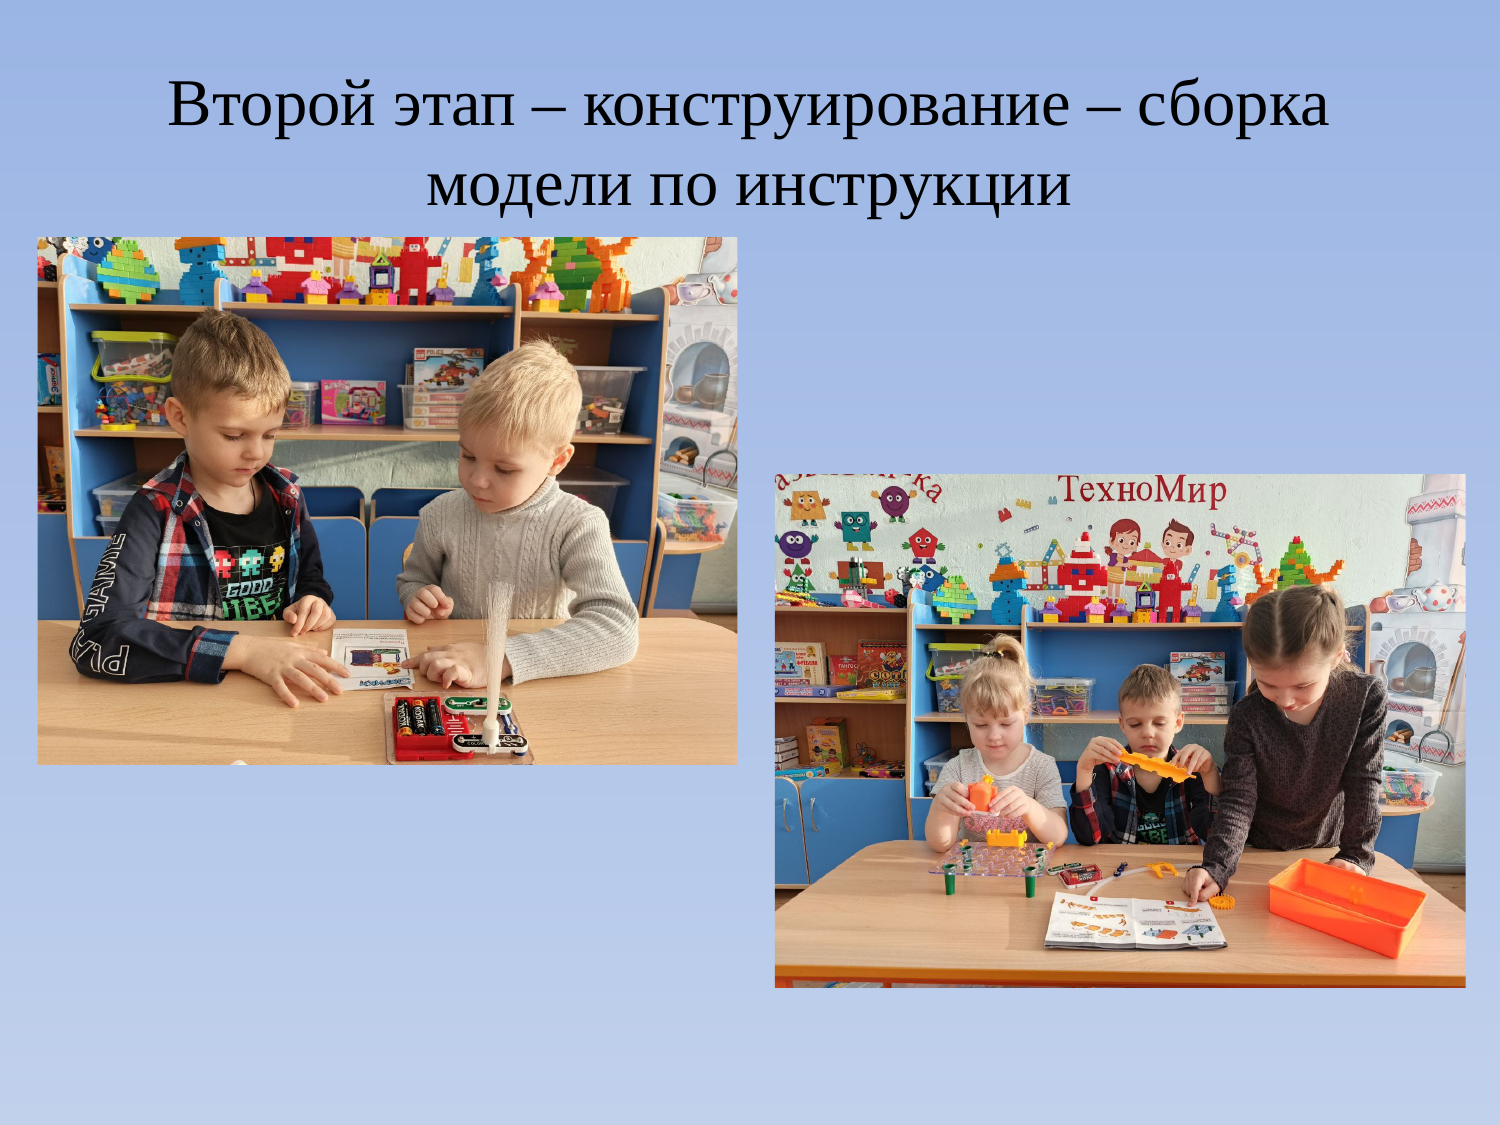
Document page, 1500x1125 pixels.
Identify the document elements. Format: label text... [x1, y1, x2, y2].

title Второй этап – конструирование – сборка модели по инструкции [75, 45, 1425, 233]
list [37, 237, 738, 765]
picture [774, 474, 1466, 988]
